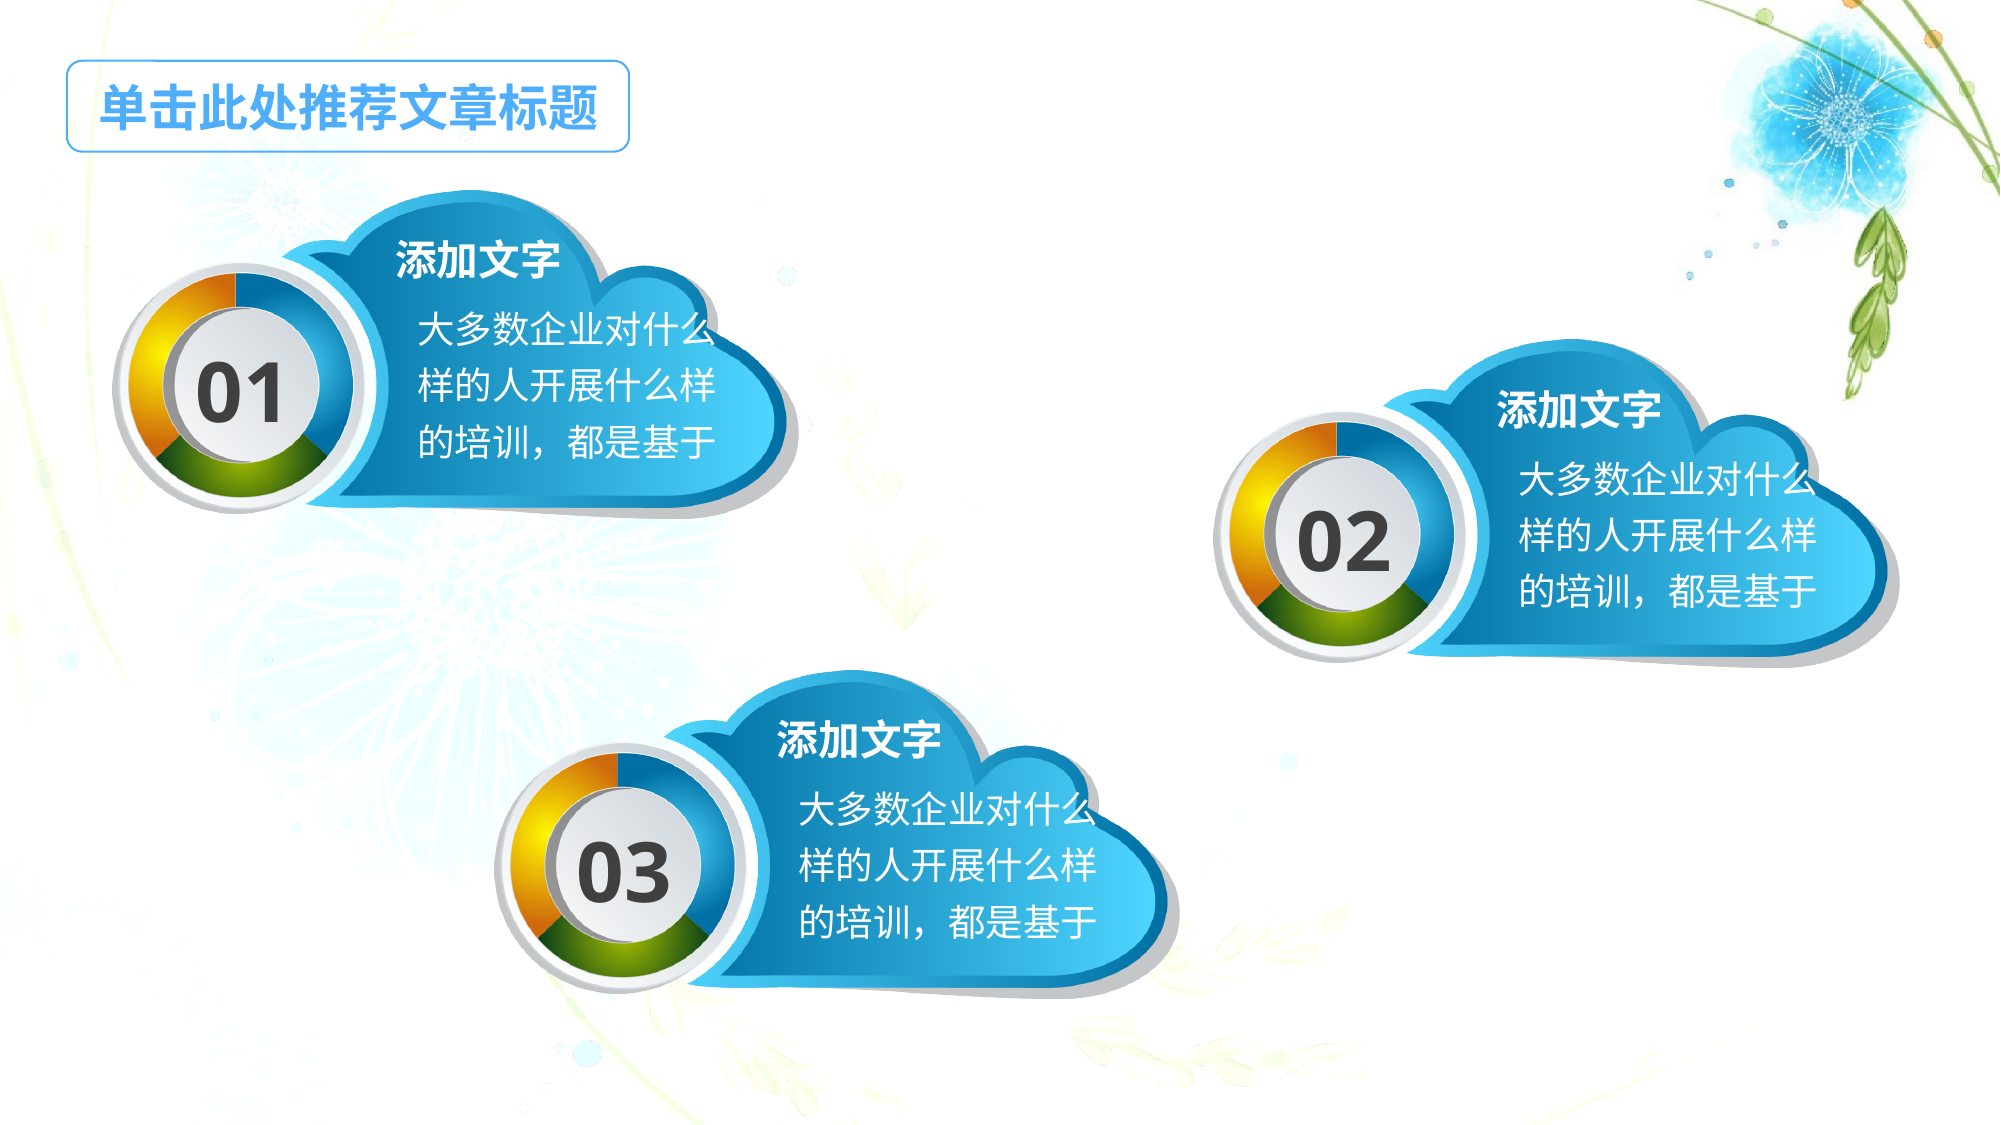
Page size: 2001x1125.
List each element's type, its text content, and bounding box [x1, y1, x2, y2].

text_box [112, 190, 1900, 999]
picture [1592, 0, 2000, 413]
text_box 单击此处推荐文章标题 [65, 59, 631, 153]
